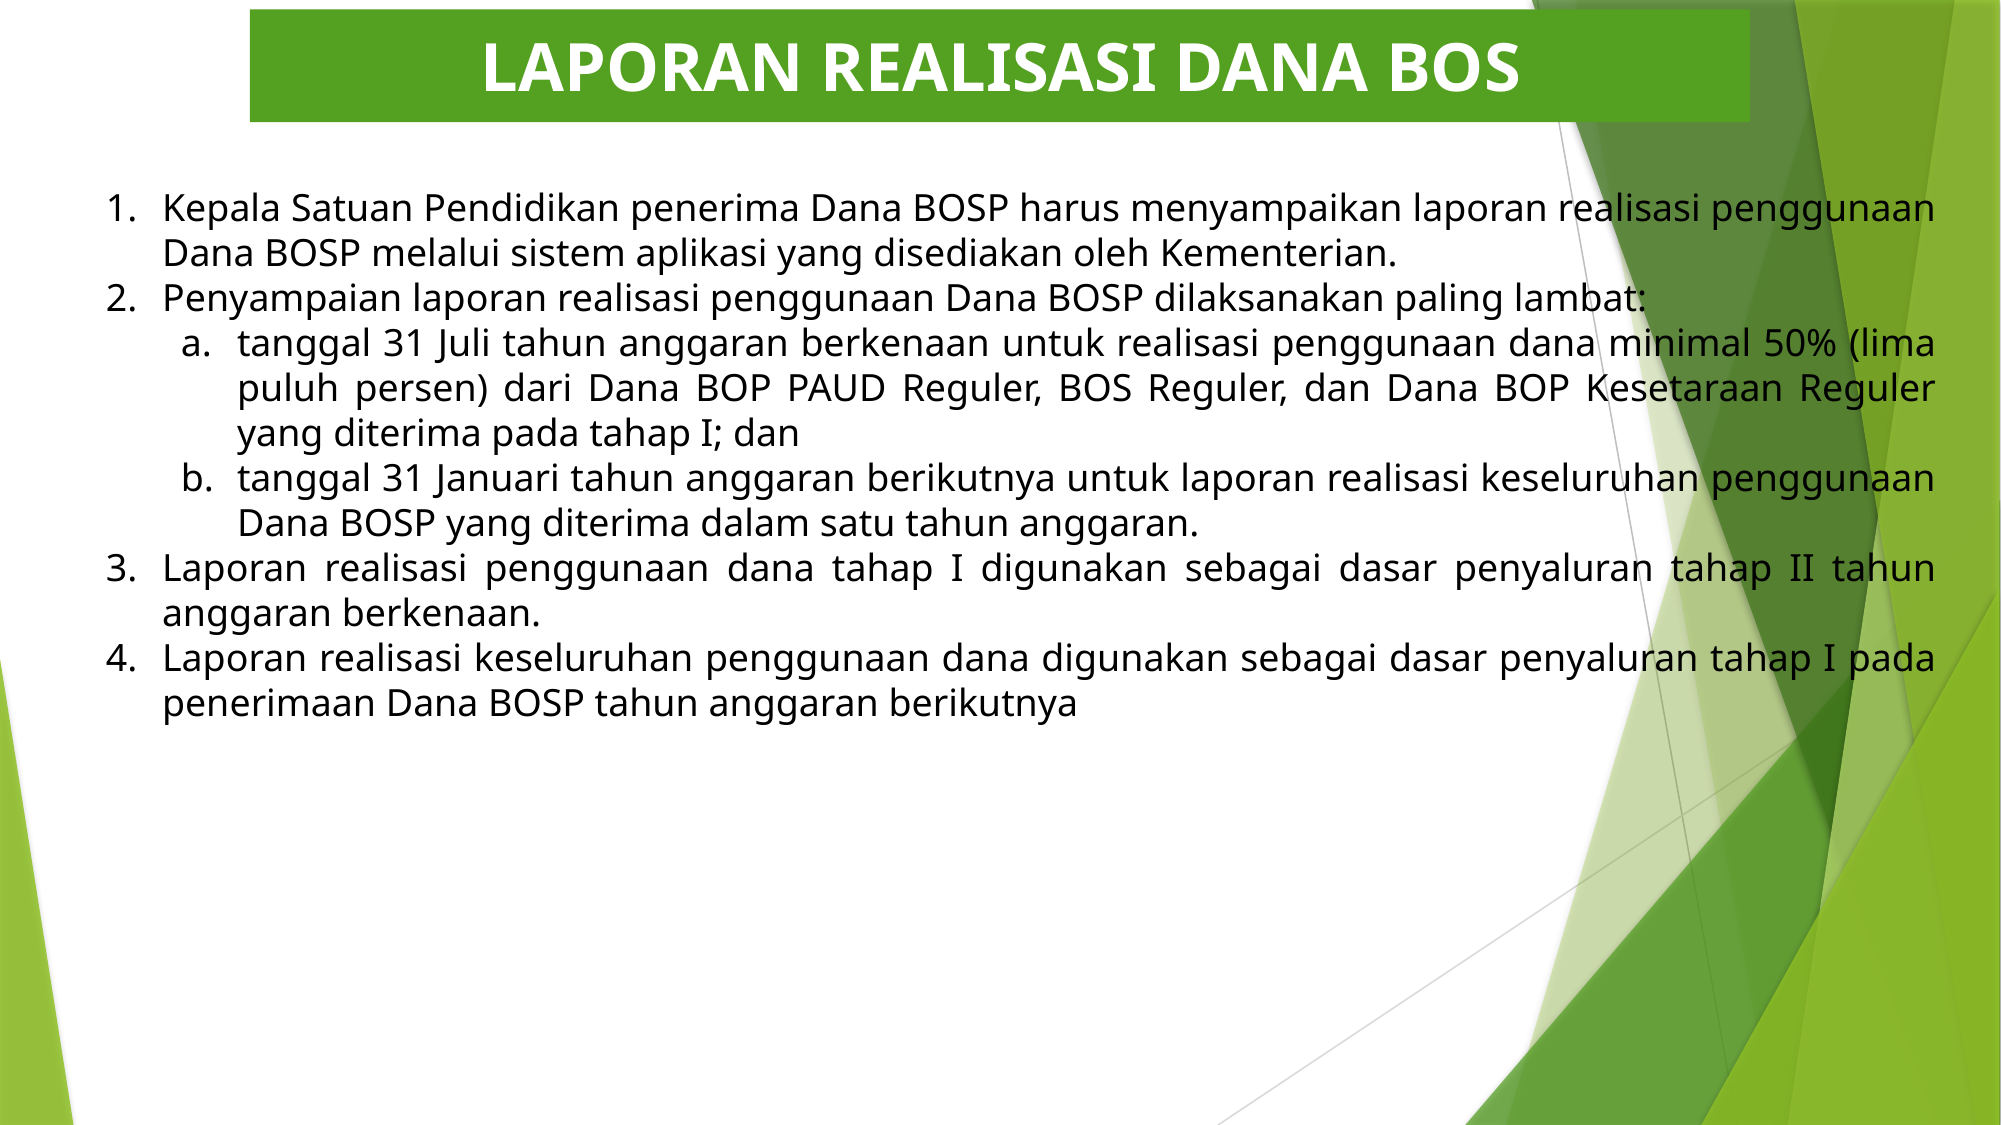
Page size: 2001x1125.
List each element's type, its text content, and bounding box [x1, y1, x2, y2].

text_box [248, 8, 1751, 124]
text_box Kepala Satuan Pendidikan penerima Dana BOSP harus menyampaikan laporan realisasi penggunaan Dana BOSP melalui sistem aplikasi yang disediakan oleh Kementerian. Penyampaian laporan realisasi penggunaan Dana BOSP dilaksanakan paling lambat: tanggal 31 Juli tahun anggaran berkenaan untuk realisasi penggunaan dana minimal 50% (lima puluh persen) dari Dana BOP PAUD Reguler, BOS Reguler, dan Dana BOP Kesetaraan Reguler yang diterima pada tahap I; dan tanggal 31 Januari tahun anggaran berikutnya untuk laporan realisasi keseluruhan penggunaan Dana BOSP yang diterima dalam satu tahun anggaran. Laporan realisasi penggunaan dana tahap I digunakan sebagai dasar penyaluran tahap II tahun anggaran berkenaan. Laporan realisasi keseluruhan penggunaan dana digunakan sebagai dasar penyaluran tahap I pada penerimaan Dana BOSP tahun anggaran berikutnya [91, 176, 1953, 792]
text_box LAPORAN REALISASI DANA BOS [252, 17, 1750, 113]
